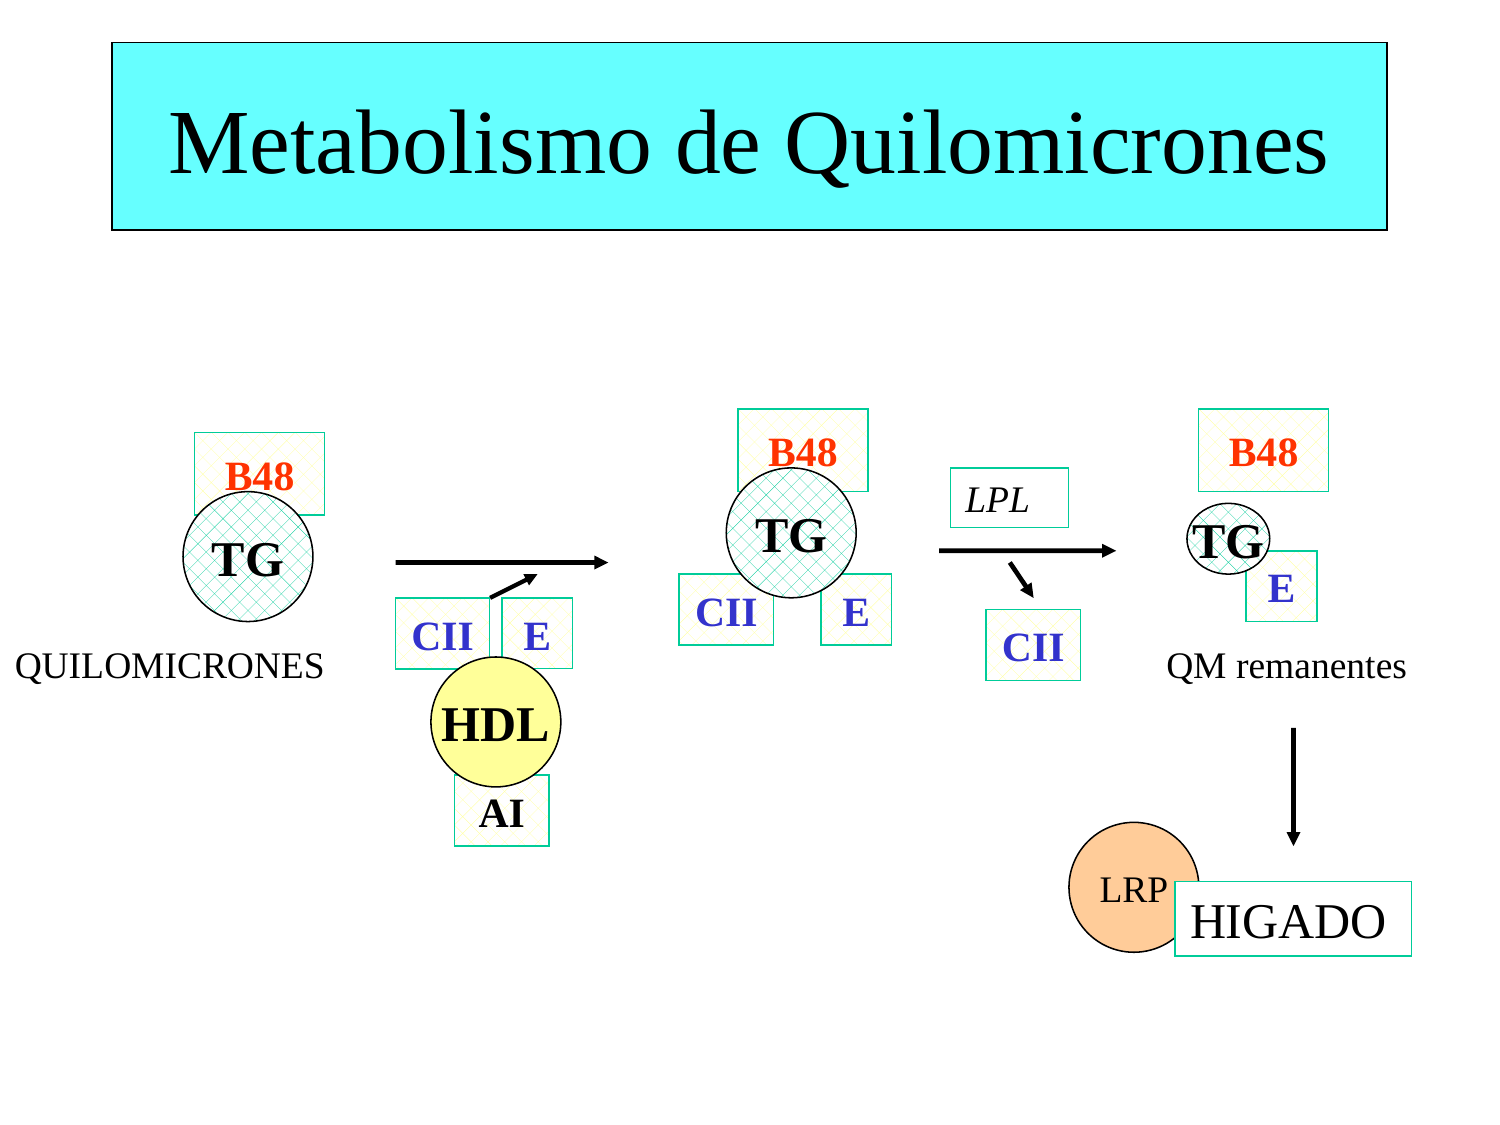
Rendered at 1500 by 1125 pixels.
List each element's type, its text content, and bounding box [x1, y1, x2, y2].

text_box [1069, 544, 1117, 558]
text_box LPL [950, 467, 1069, 528]
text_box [1068, 822, 1412, 959]
text_box [493, 574, 538, 596]
text_box [395, 556, 609, 569]
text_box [1151, 408, 1424, 694]
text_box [985, 562, 1081, 681]
title Metabolismo de Quilomicrones [111, 42, 1388, 231]
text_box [395, 597, 573, 847]
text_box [0, 432, 349, 694]
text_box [678, 408, 892, 646]
text_box [962, 528, 1069, 567]
